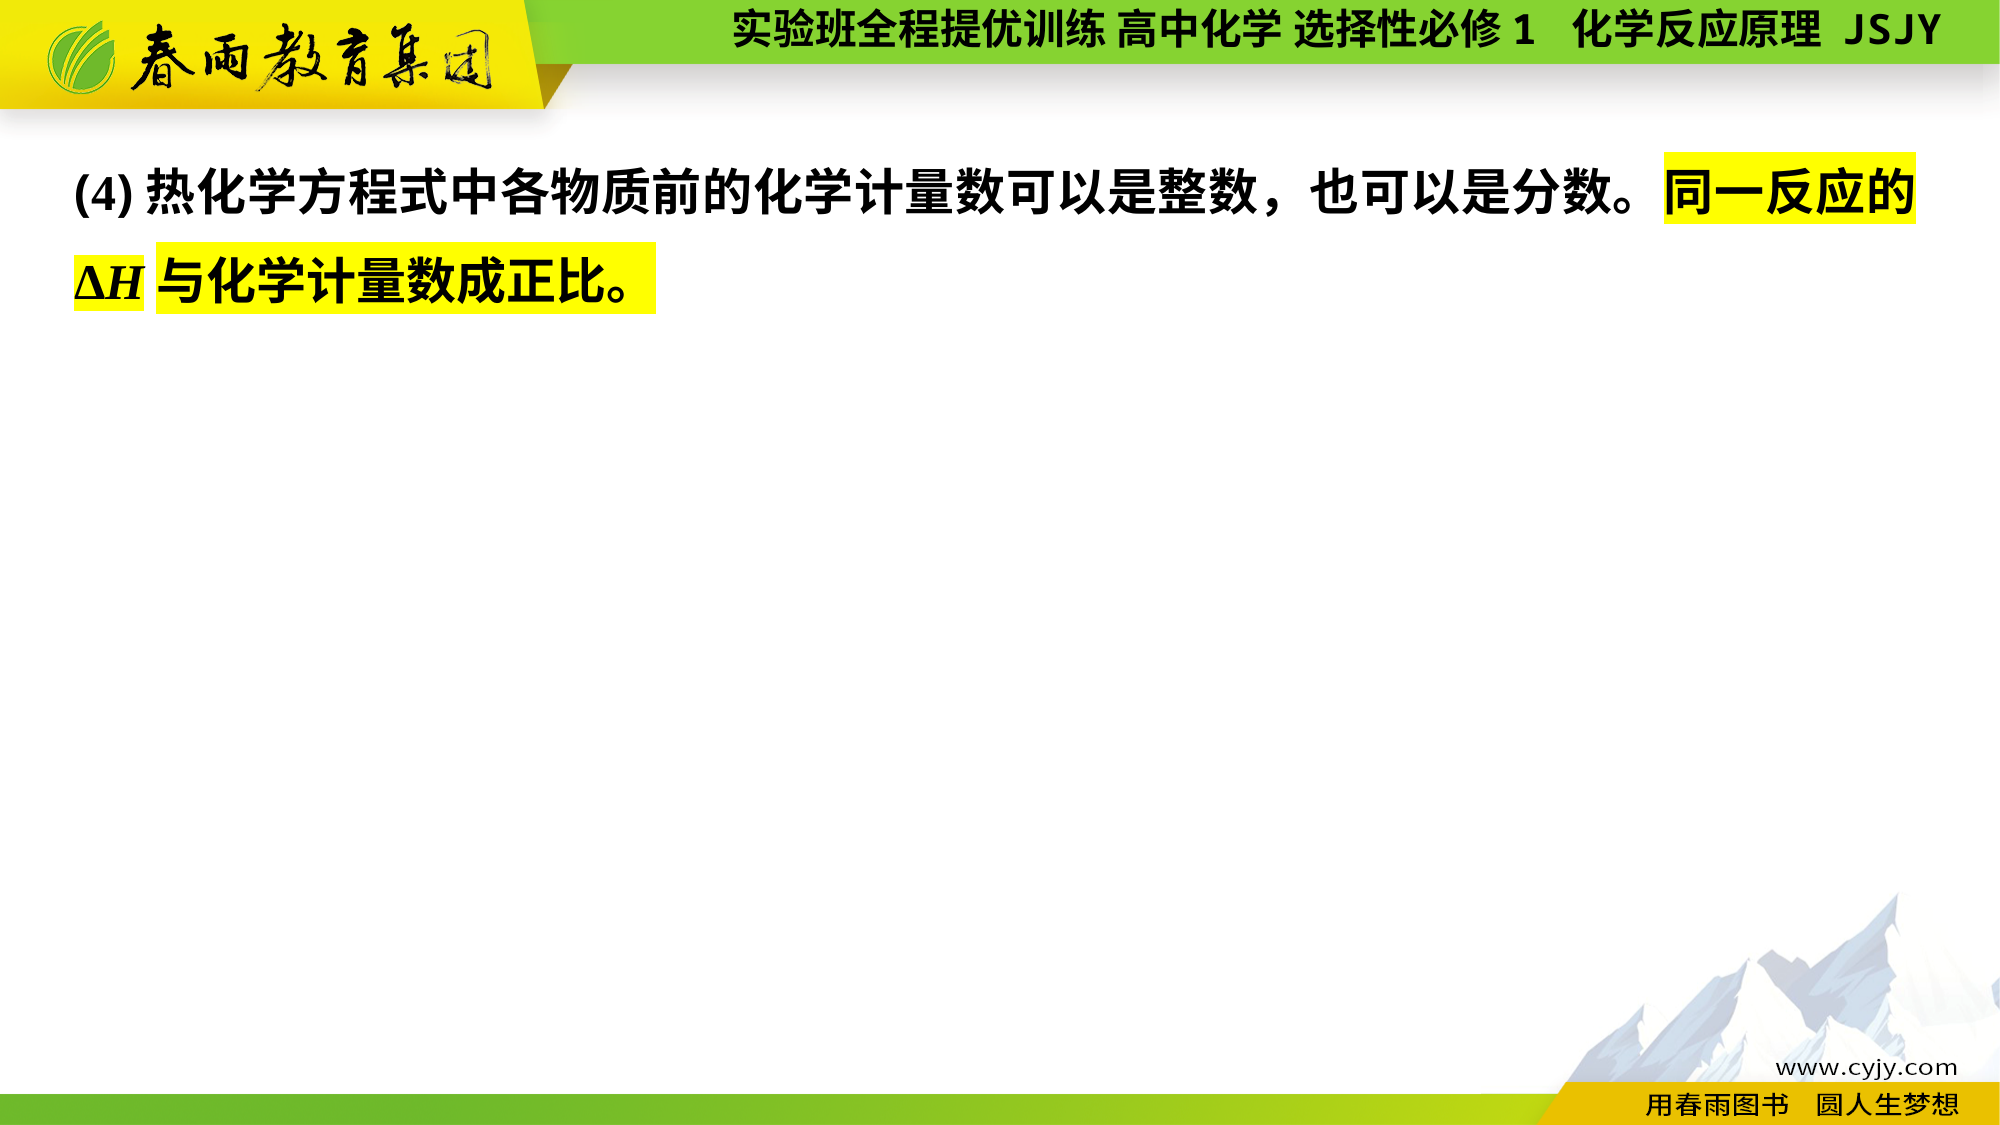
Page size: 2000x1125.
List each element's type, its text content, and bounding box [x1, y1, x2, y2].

picture [0, 0, 2000, 1125]
list (4)热化学方程式中各物质前的化学计量数可以是整数，也可以是分数。同一反应的ΔH与化学计量数成正比。 [59, 122, 1944, 308]
